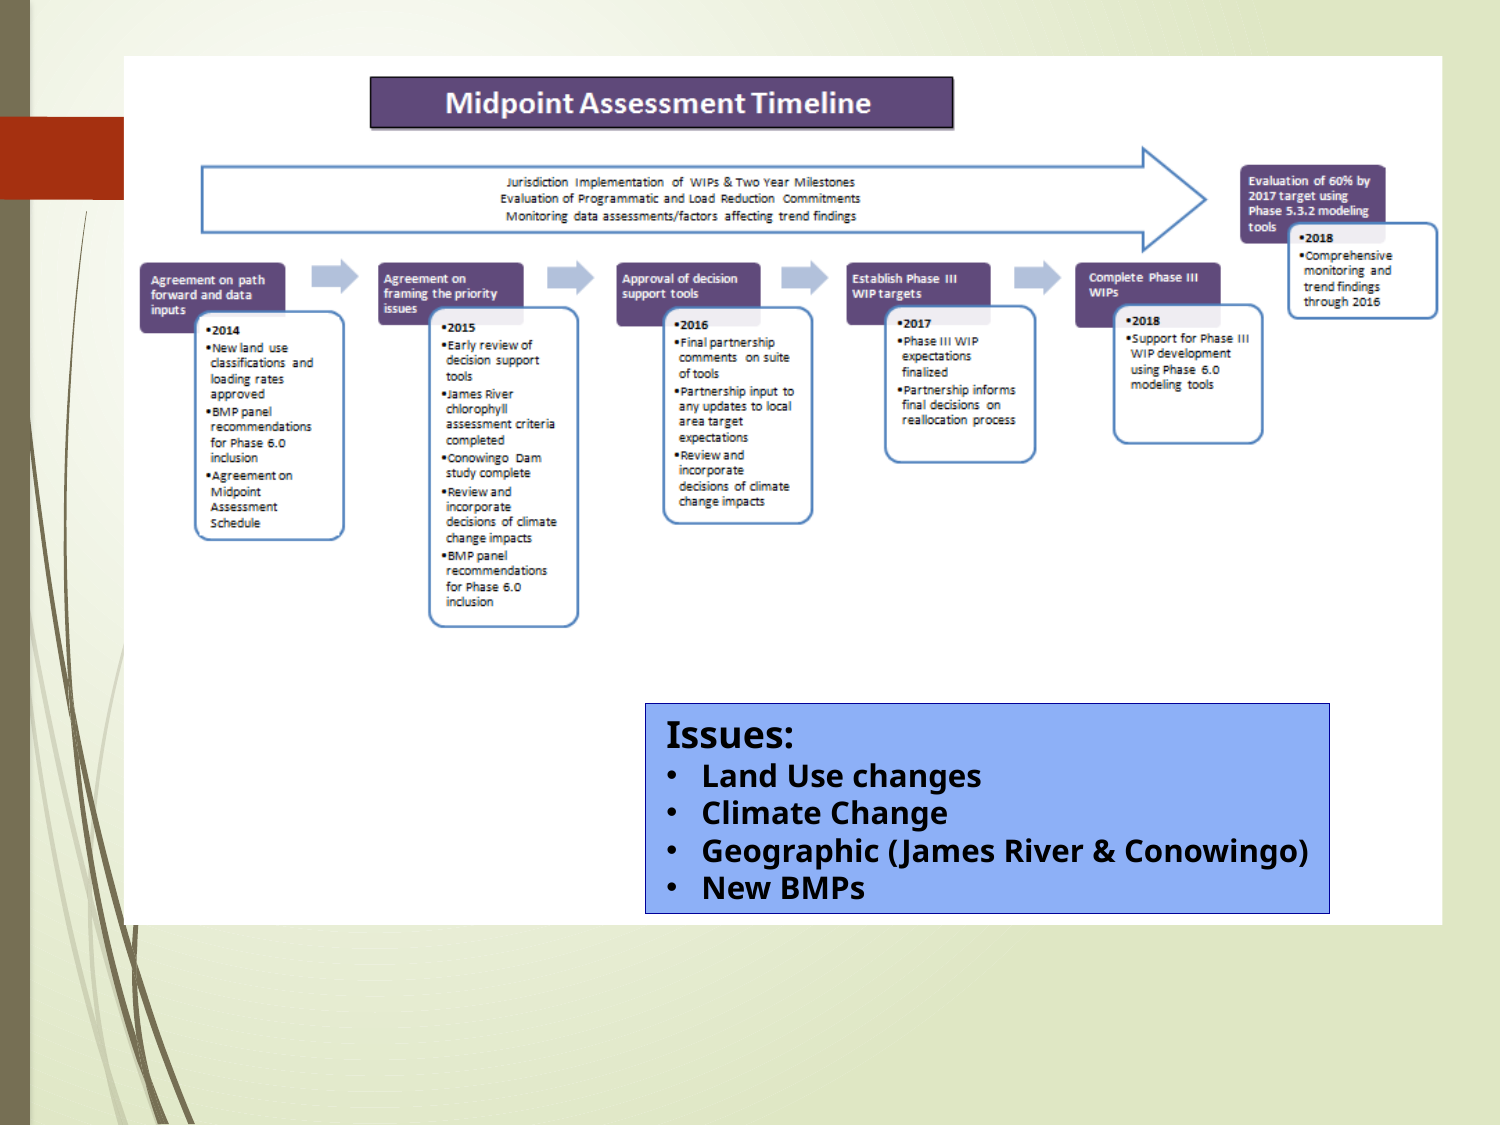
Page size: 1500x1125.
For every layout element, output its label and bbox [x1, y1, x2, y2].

picture [123, 56, 1443, 926]
